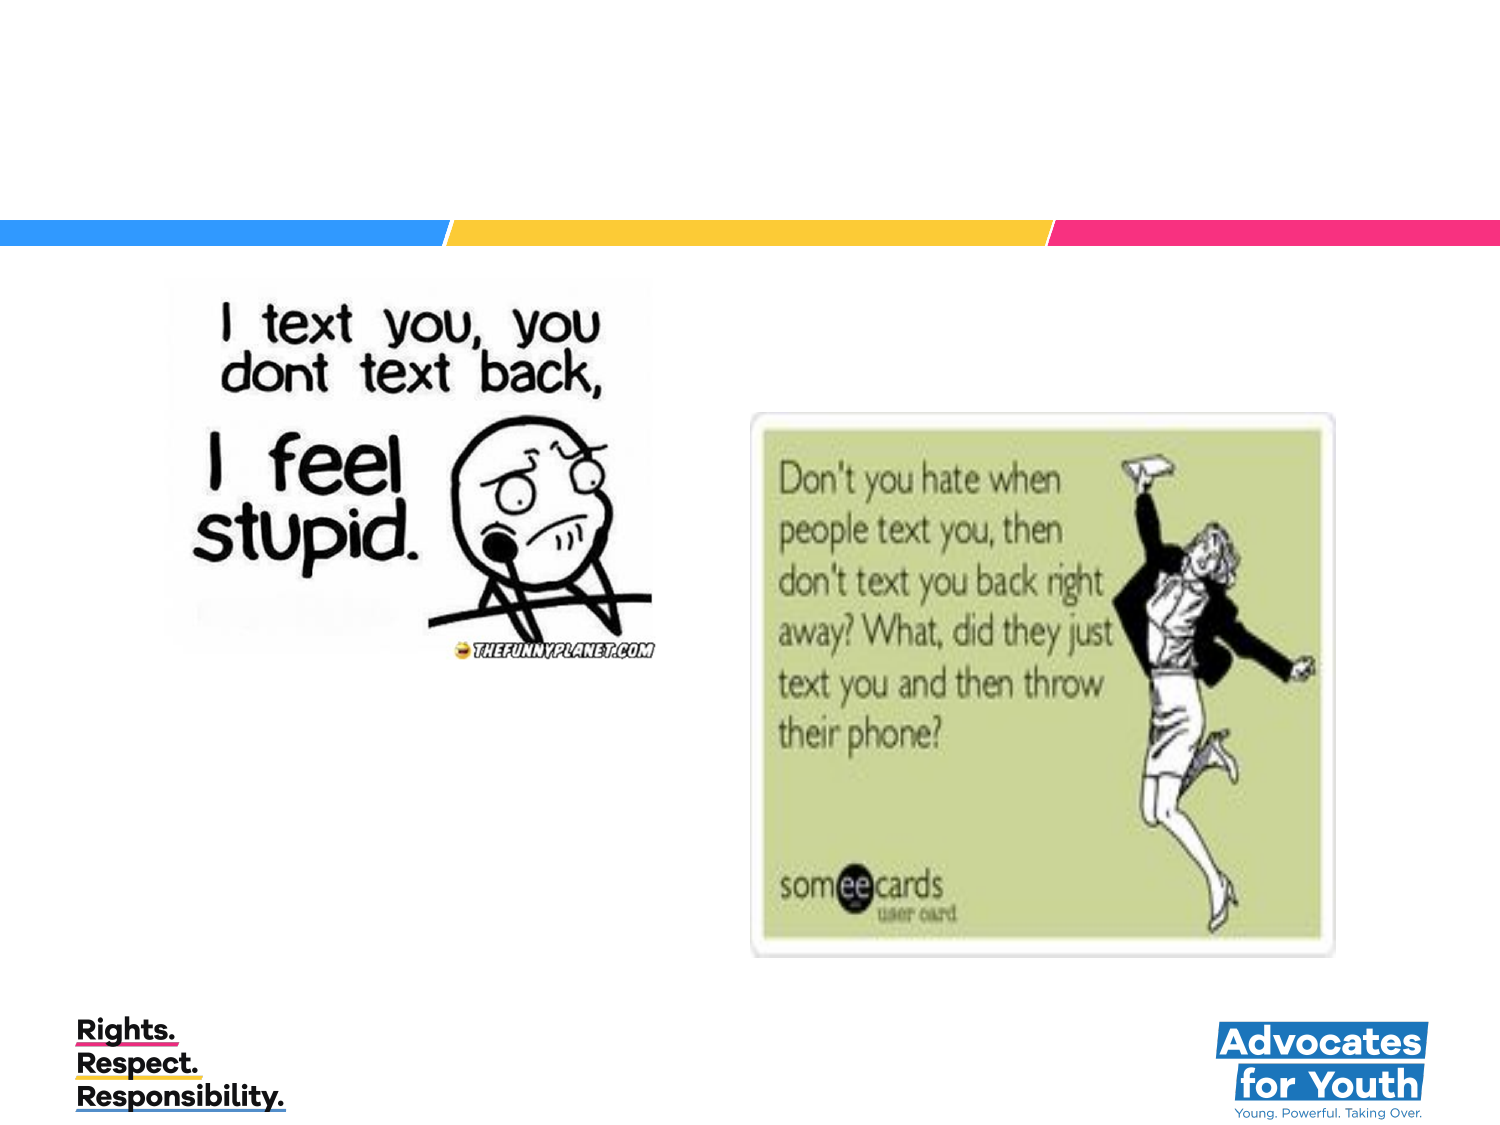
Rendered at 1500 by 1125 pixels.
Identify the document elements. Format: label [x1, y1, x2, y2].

list [164, 214, 656, 724]
picture [749, 412, 1336, 959]
picture [0, 207, 1500, 258]
